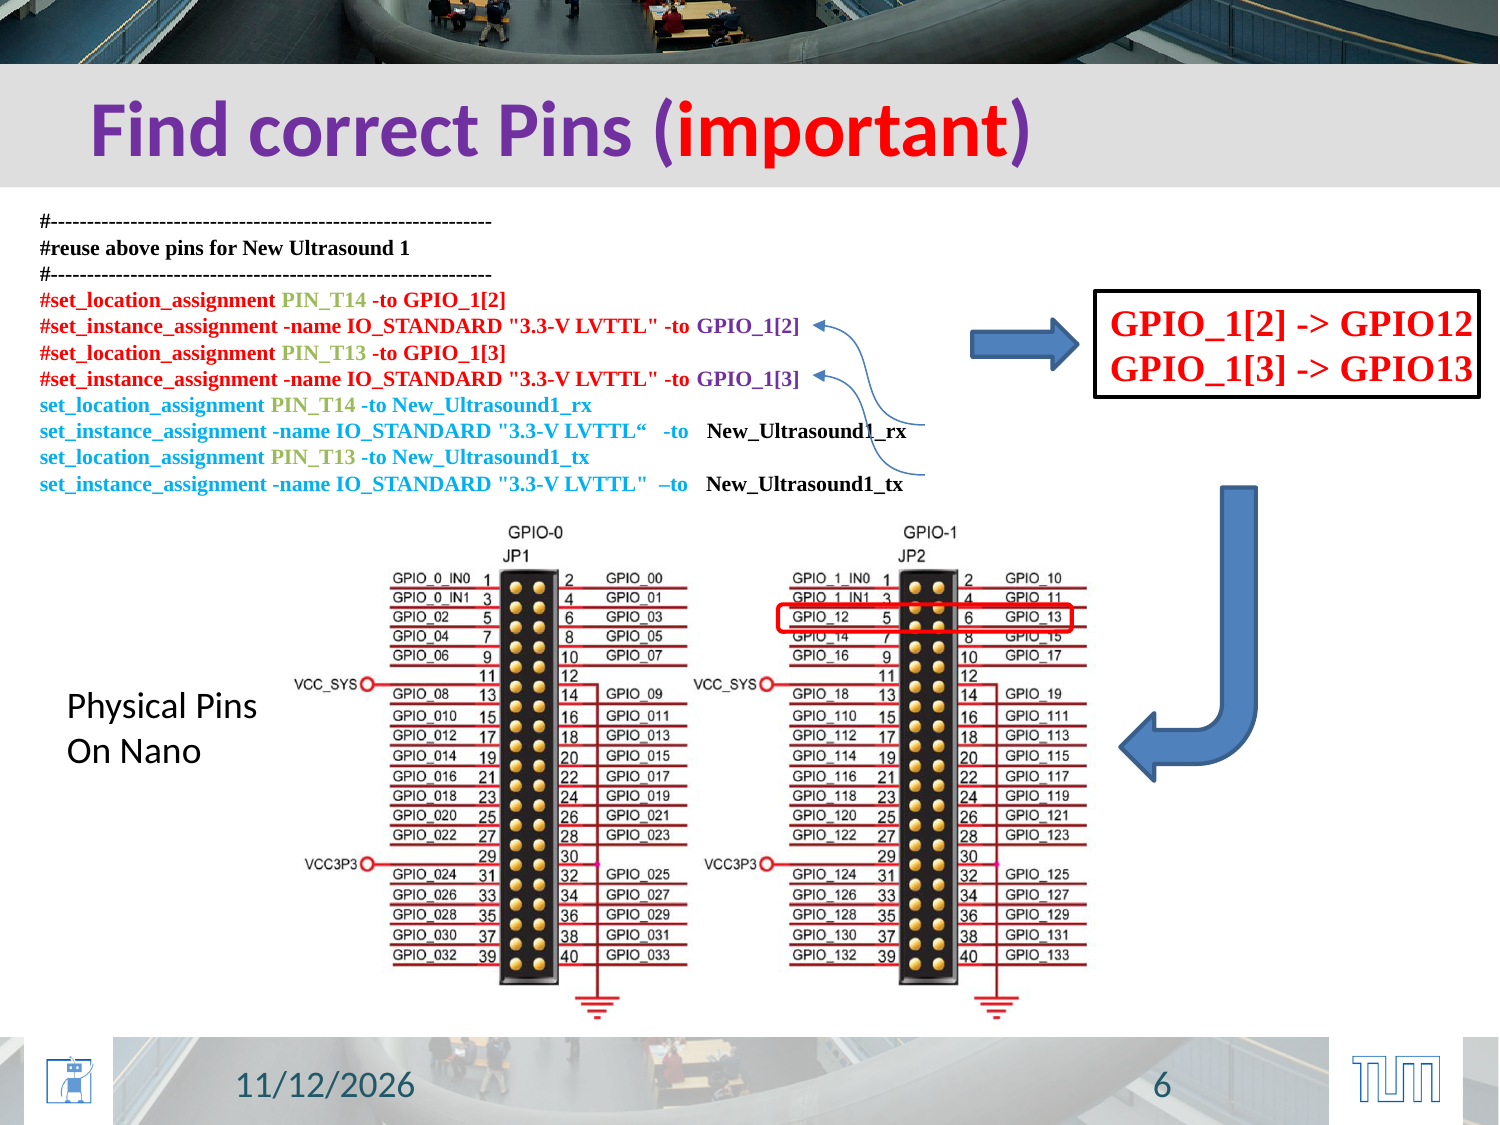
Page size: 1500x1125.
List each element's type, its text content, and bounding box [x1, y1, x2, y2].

text_box [1118, 485, 1258, 783]
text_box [812, 324, 926, 374]
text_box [812, 374, 926, 476]
picture [0, 0, 1500, 64]
title Find correct Pins (important) [75, 62, 1425, 188]
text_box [1092, 290, 1491, 398]
picture [0, 1032, 1500, 1125]
text_box Physical Pins On Nano [52, 673, 273, 779]
text_box #------------------------------------------------------------- #reuse above pins for New Ultrasound 1 #------------------------------------------------------------- #set_location_assignment PIN_T14 -to GPIO_1[2] #set_instance_assignment -name IO_STANDARD "3.3-V LVTTL" -to GPIO_1[2] #set_location_assignment PIN_T13 -to GPIO_1[3] #set_instance_assignment -name IO_STANDARD "3.3-V LVTTL" -to GPIO_1[3] set_location_assignment PIN_T14 -to New_Ultrasound1_rx set_instance_assignment -name IO_STANDARD "3.3-V LVTTL“ -to New_Ultrasound1_rx set_location_assignment PIN_T13 -to New_Ultrasound1_tx set_instance_assignment -name IO_STANDARD "3.3-V LVTTL" –to New_Ultrasound1_tx [24, 199, 963, 503]
text_box [970, 317, 1080, 372]
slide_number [162, 1052, 488, 1113]
slide_number 6 [1012, 1052, 1313, 1113]
picture [281, 500, 1113, 1031]
